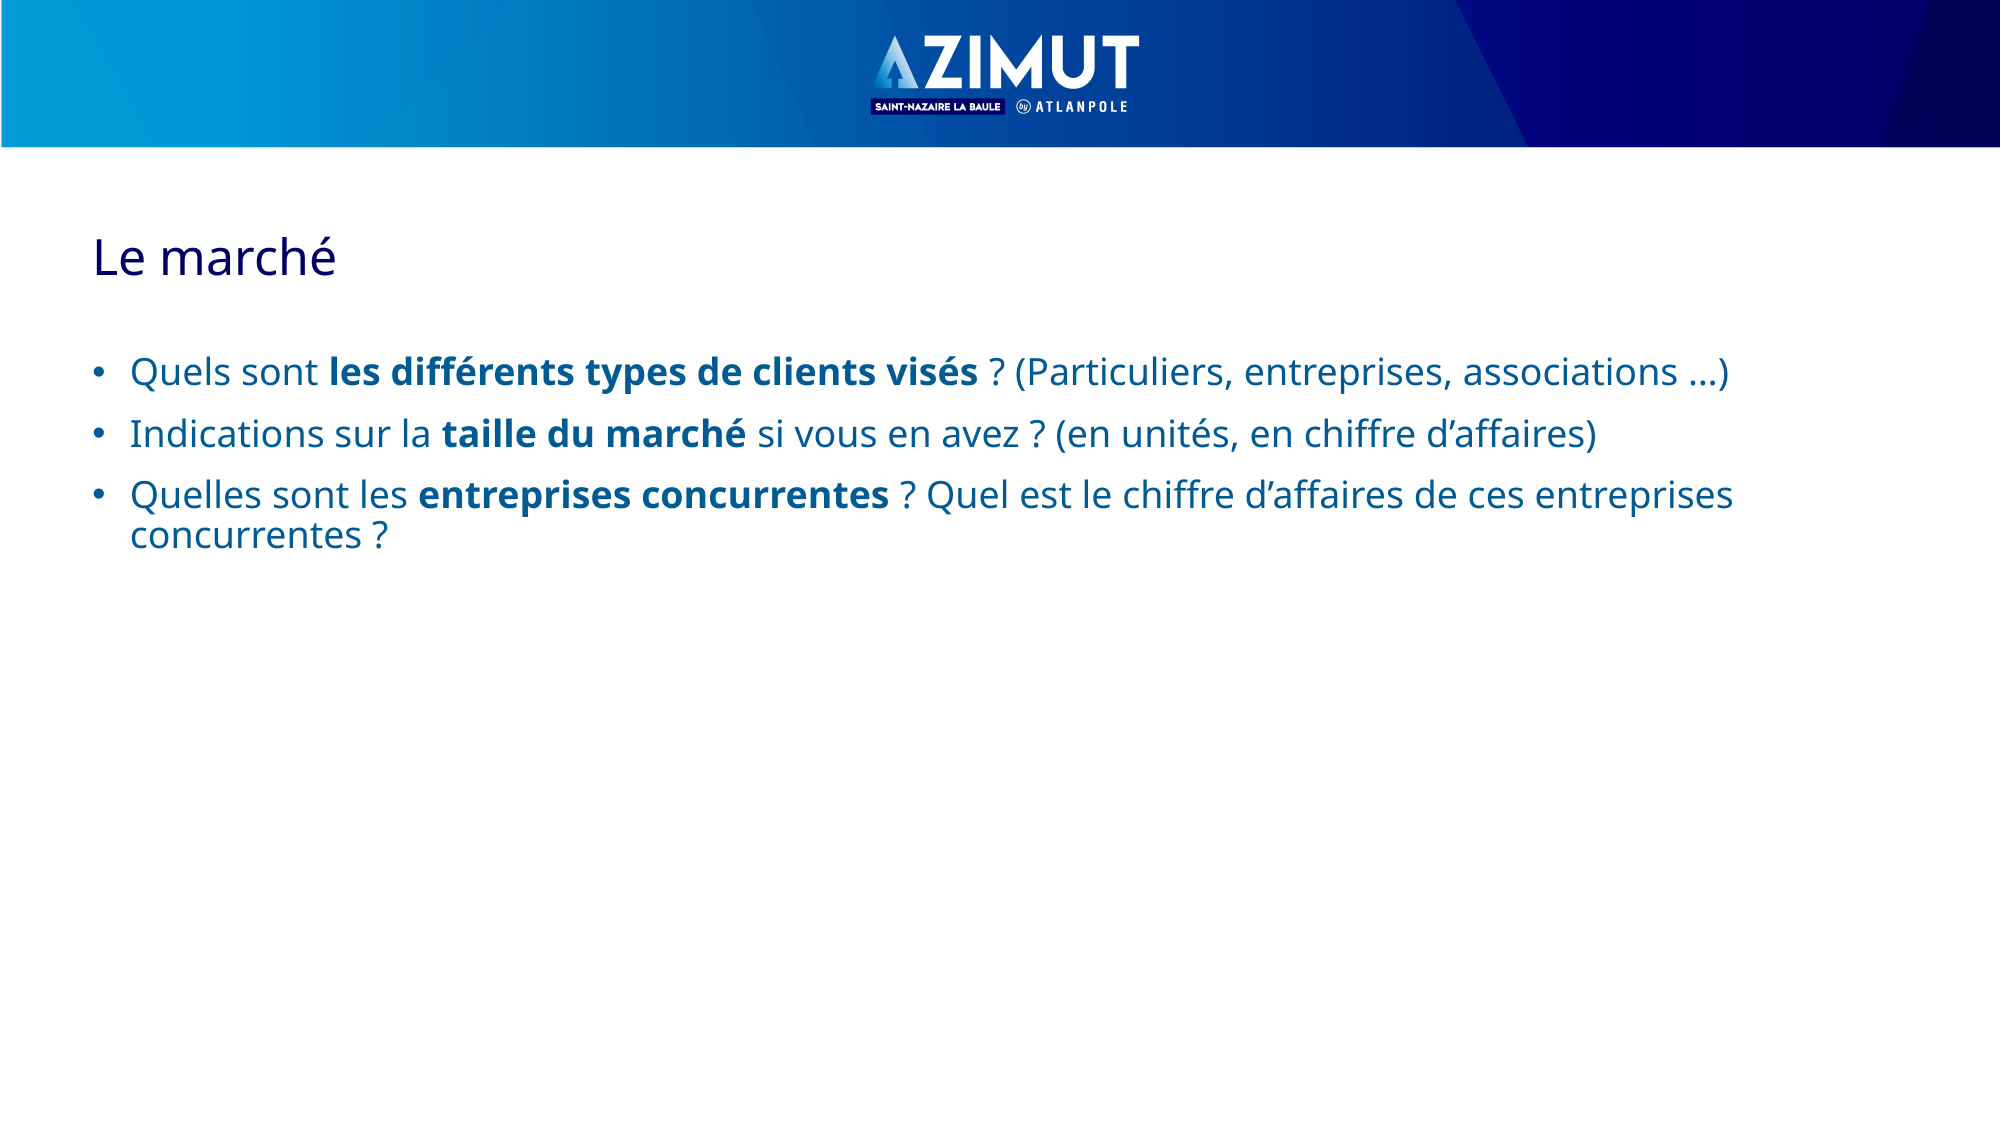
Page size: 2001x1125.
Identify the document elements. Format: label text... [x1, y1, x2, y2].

picture [0, 0, 2000, 1125]
list Quels sont les différents types de clients visés ? (Particuliers, entreprises, associations …) Indications sur la taille du marché si vous en avez ? (en unités, en chiffre d’affaires) Quelles sont les entreprises concurrentes ? Quel est le chiffre d’affaires de ces entreprises concurrentes ? [77, 345, 1920, 1060]
title Le marché [77, 194, 1920, 324]
